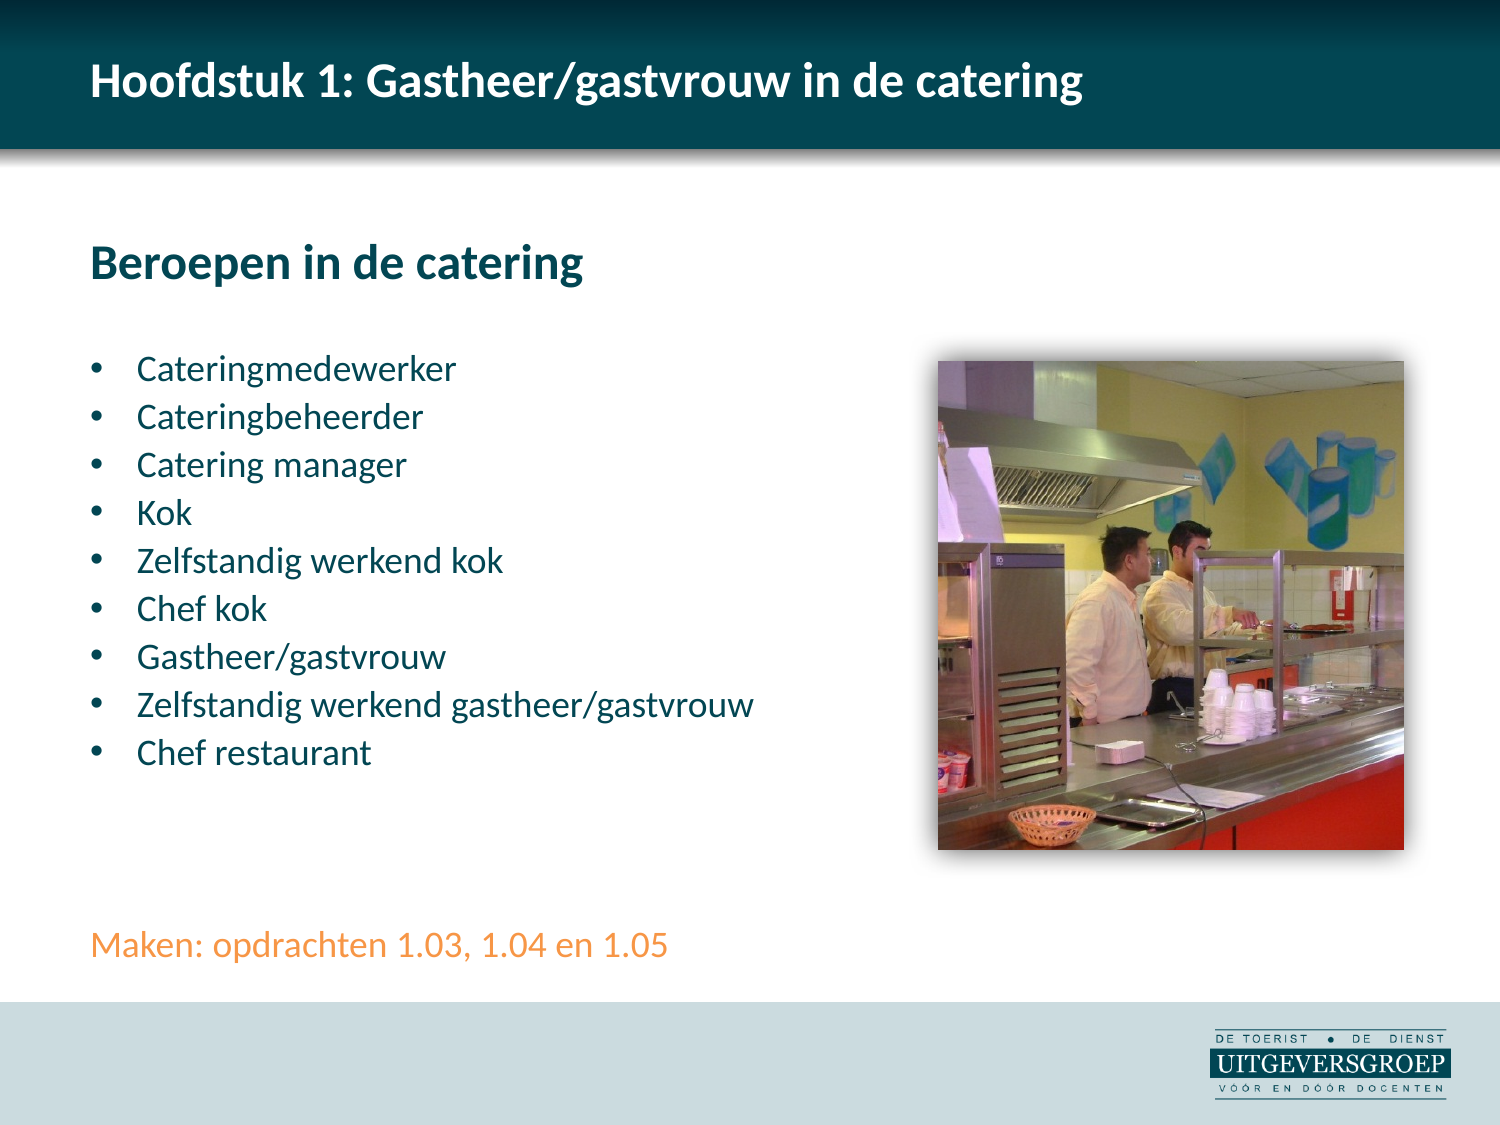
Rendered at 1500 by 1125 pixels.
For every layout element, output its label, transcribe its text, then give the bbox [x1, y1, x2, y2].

picture [1425, 1021, 1451, 1106]
list Beroepen in de catering Cateringmedewerker Cateringbeheerder Catering manager Kok Zelfstandig werkend kok Chef kok Gastheer/gastvrouw Zelfstandig werkend gastheer/gastvrouw Chef restaurant Maken: opdrachten 1.03, 1.04 en 1.05 [75, 221, 1425, 1118]
title Hoofdstuk 1: Gastheer/gastvrouw in de catering [75, 0, 1425, 172]
picture [938, 361, 1404, 851]
